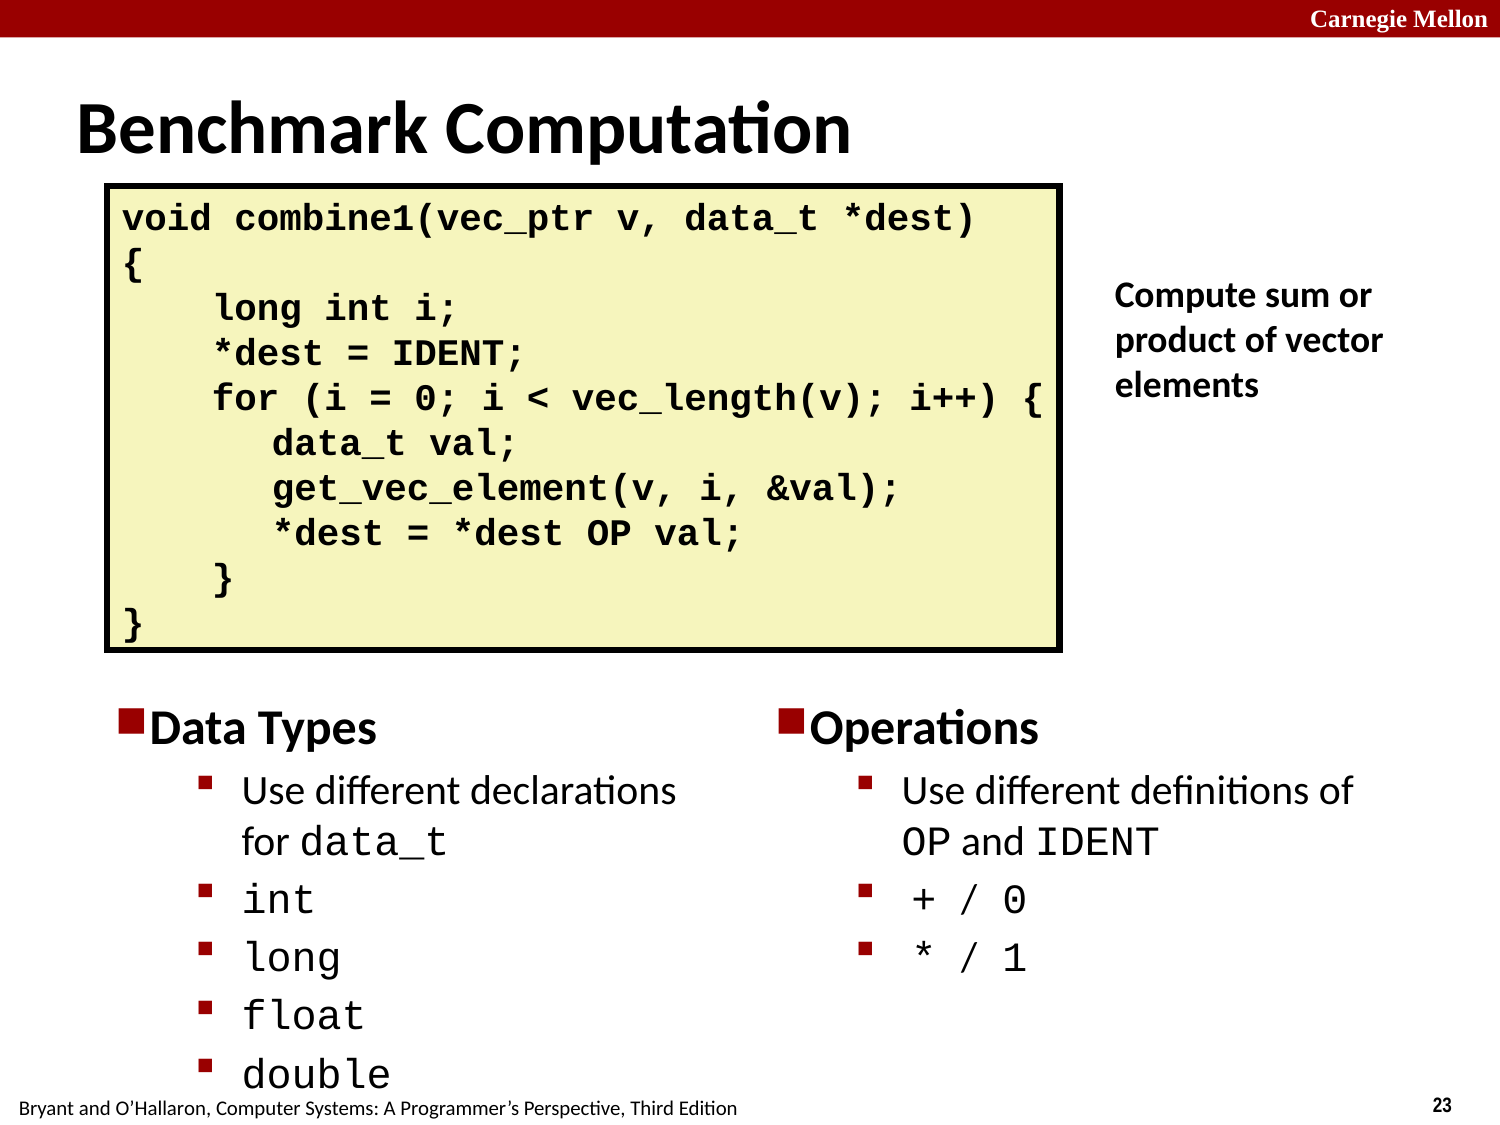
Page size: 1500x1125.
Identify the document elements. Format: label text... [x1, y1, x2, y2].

list Operations Use different definitions of OP and IDENT + / 0 * / 1 [764, 687, 1401, 1052]
list Data Types Use different declarations for data_t int long float double [104, 687, 741, 1052]
text_box void combine1(vec_ptr v, data_t *dest) { long int i; *dest = IDENT; for (i = 0; i < vec_length(v); i++) { data_t val; get_vec_element(v, i, &val); *dest = *dest OP val; } } [107, 185, 1060, 651]
title Benchmark Computation [61, 60, 1307, 187]
text_box Compute sum or product of vector elements [1100, 262, 1500, 413]
